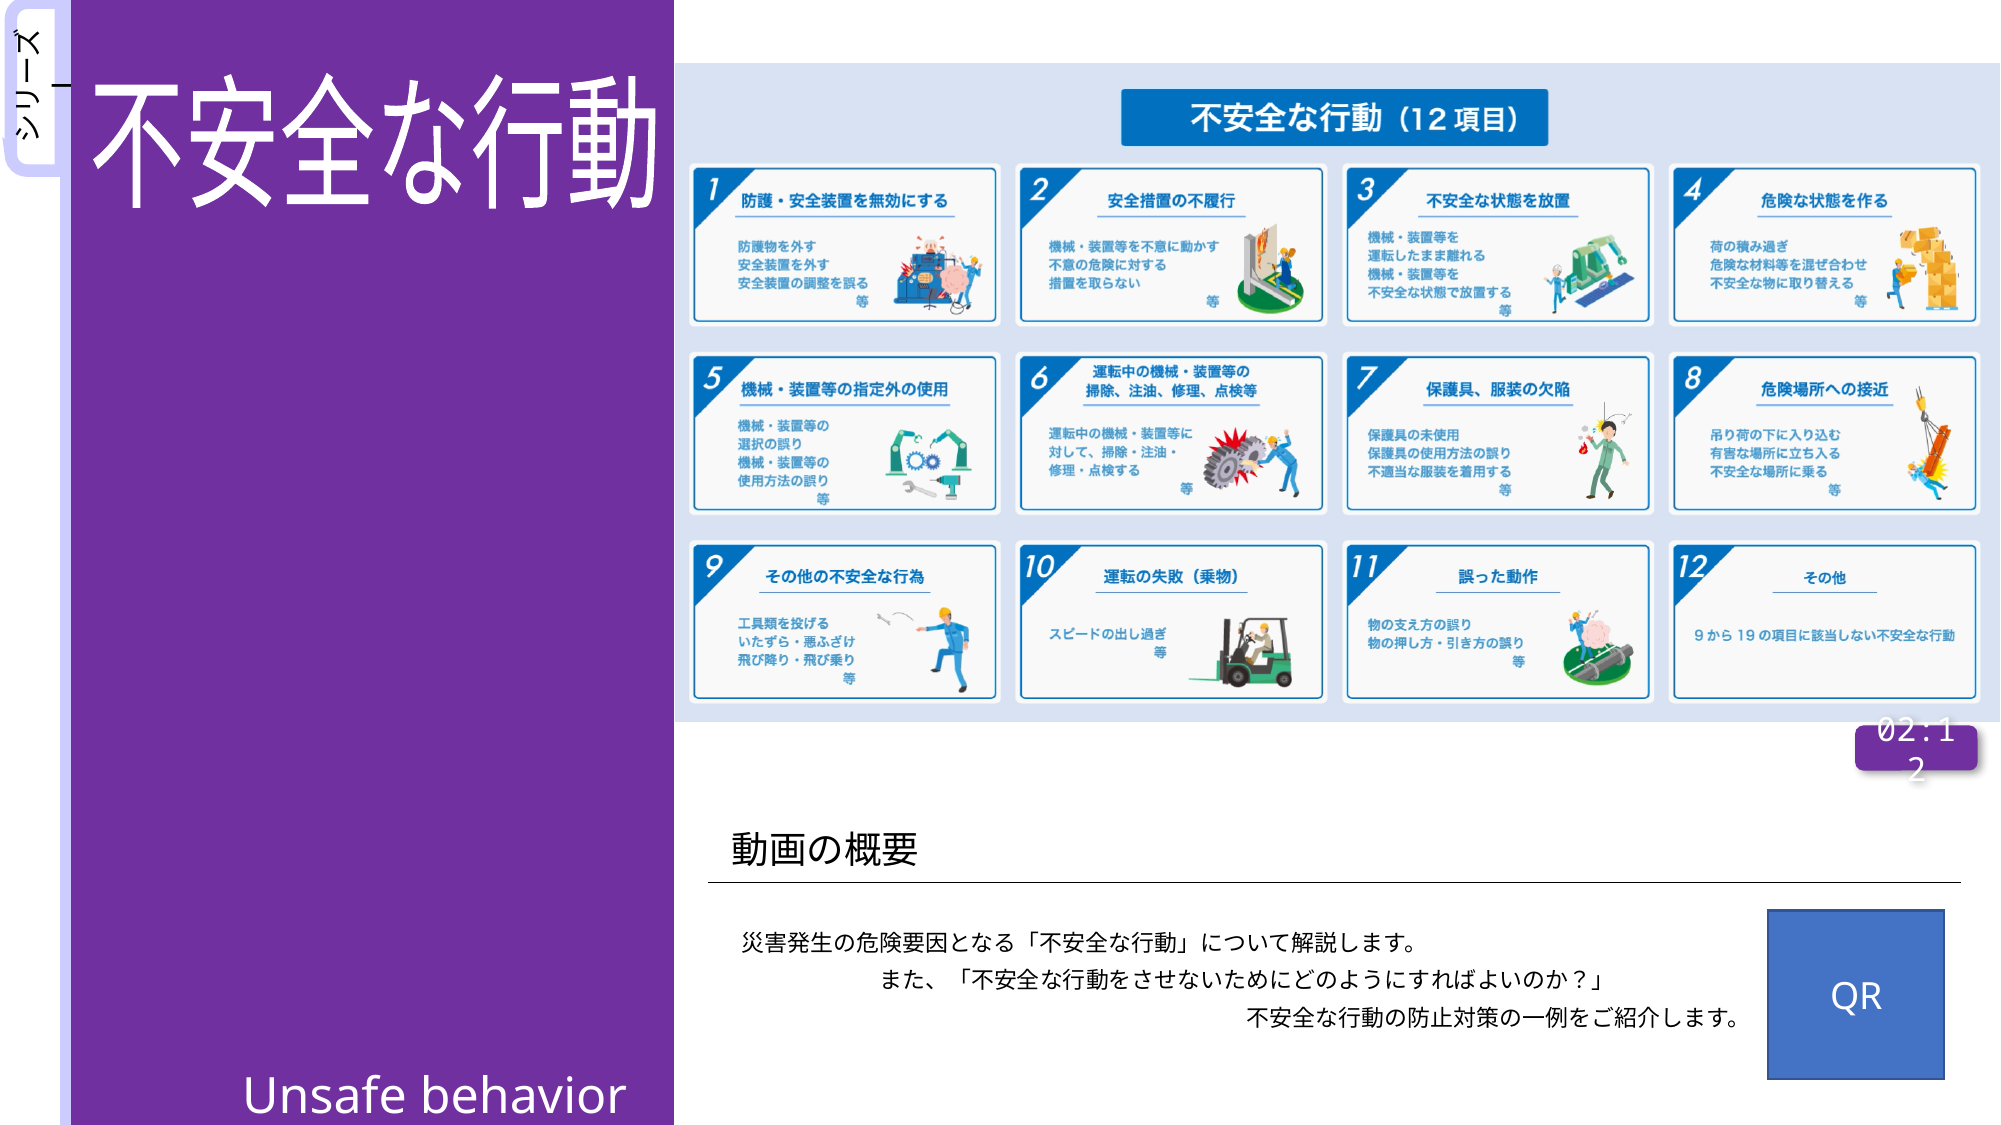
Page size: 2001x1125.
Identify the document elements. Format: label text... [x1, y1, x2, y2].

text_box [707, 818, 1961, 1034]
picture [674, 63, 2000, 722]
text_box 02:12 [1855, 725, 1978, 771]
text_box QR [1767, 1034, 1945, 1080]
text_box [1, 0, 674, 1125]
